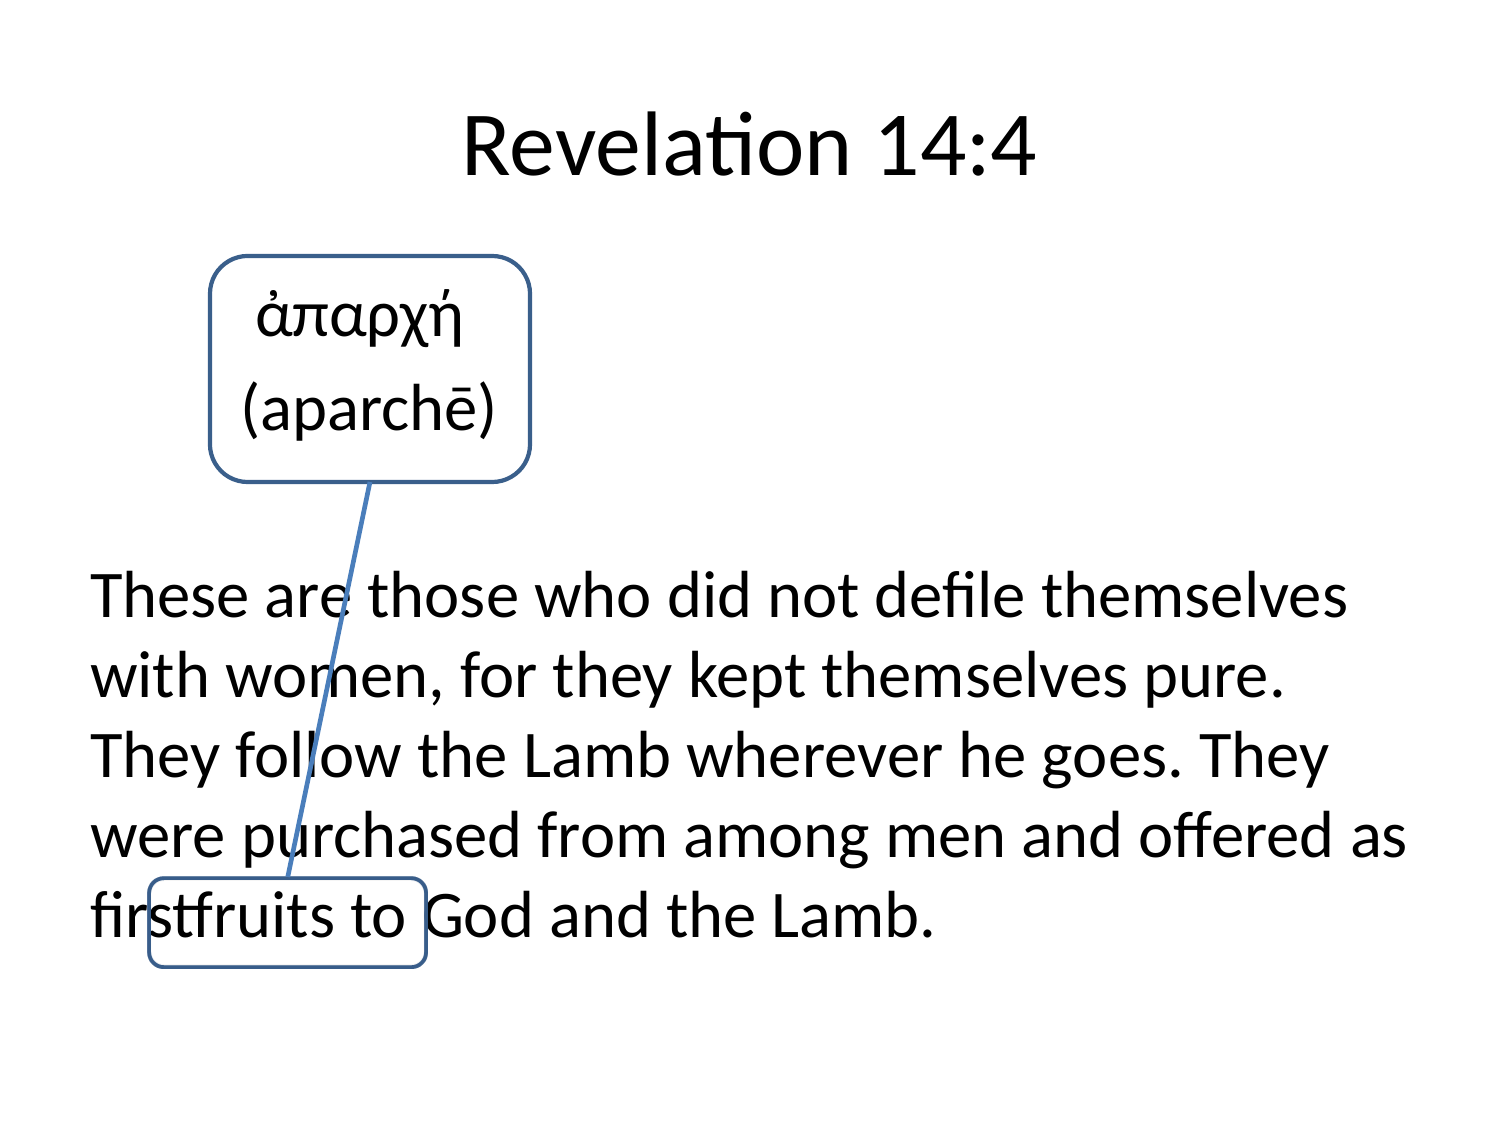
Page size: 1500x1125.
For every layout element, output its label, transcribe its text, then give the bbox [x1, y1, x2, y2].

list ἀπαρχή (aparchē) These are those who did not defile themselves with women, for they kept themselves pure. They follow the Lamb wherever he goes. They were purchased from among men and offered as firstfruits to God and the Lamb. [75, 262, 1425, 1005]
text_box [207, 253, 533, 485]
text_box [287, 481, 371, 878]
title Revelation 14:4 [75, 45, 1425, 233]
picture [147, 876, 428, 970]
